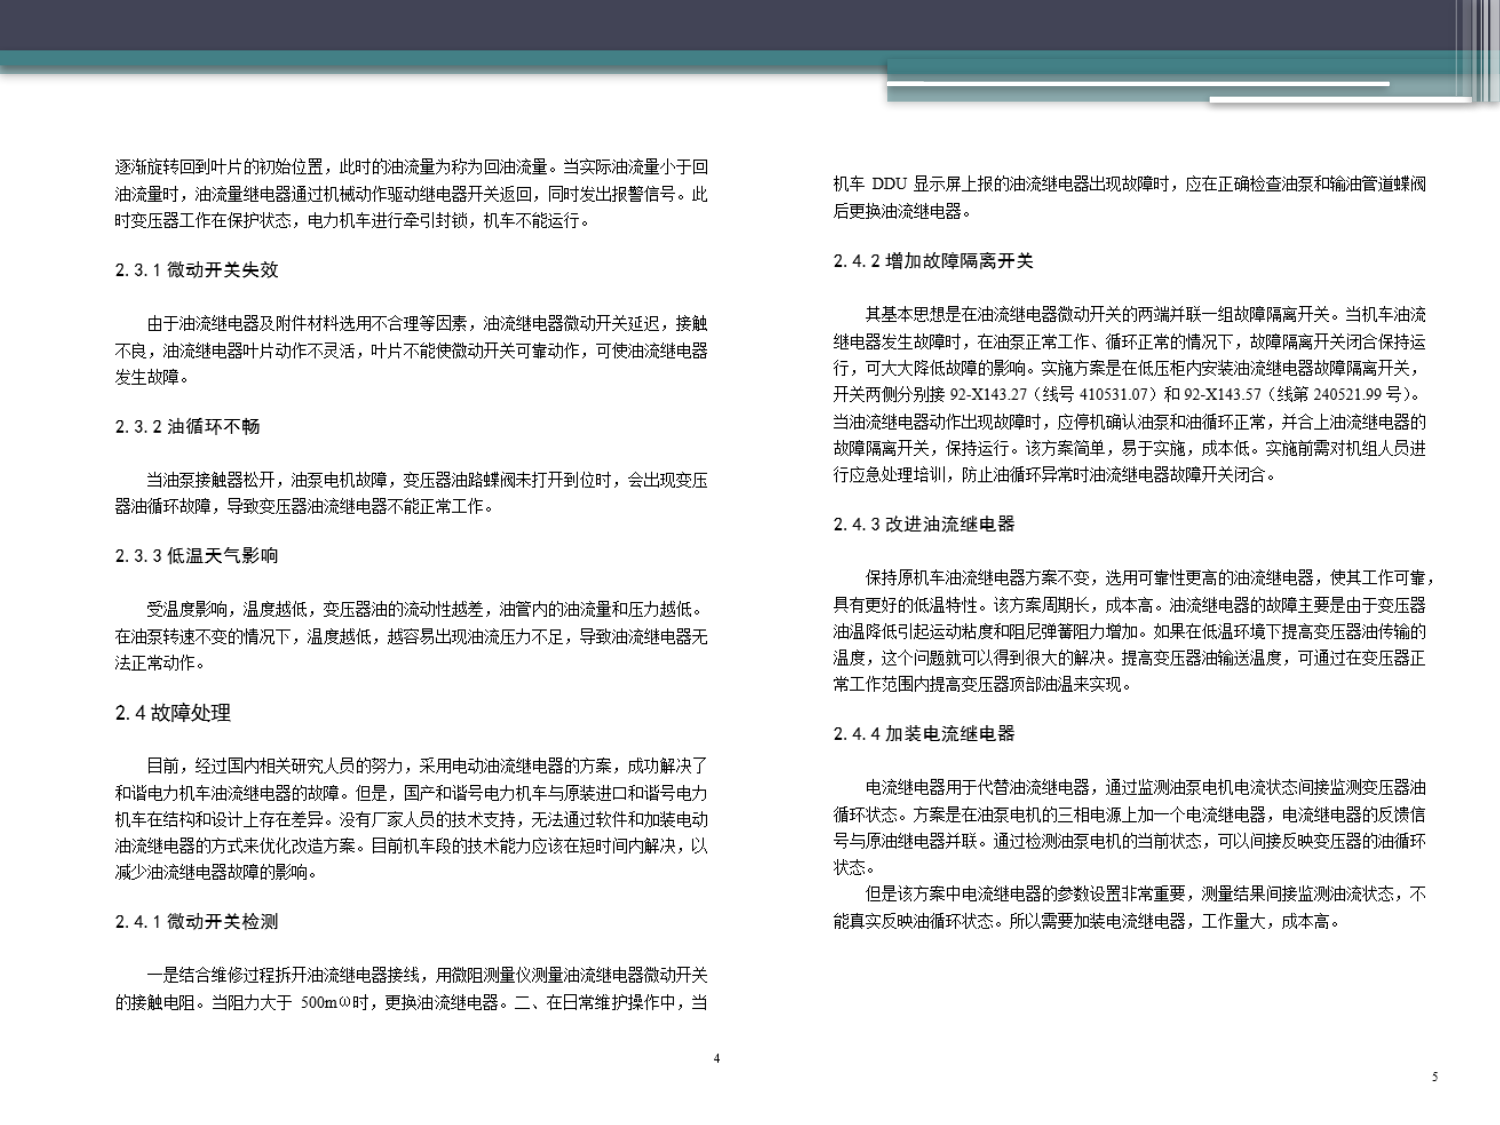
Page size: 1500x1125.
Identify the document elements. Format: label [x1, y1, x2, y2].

picture [88, 139, 761, 1105]
picture [804, 148, 1495, 1095]
